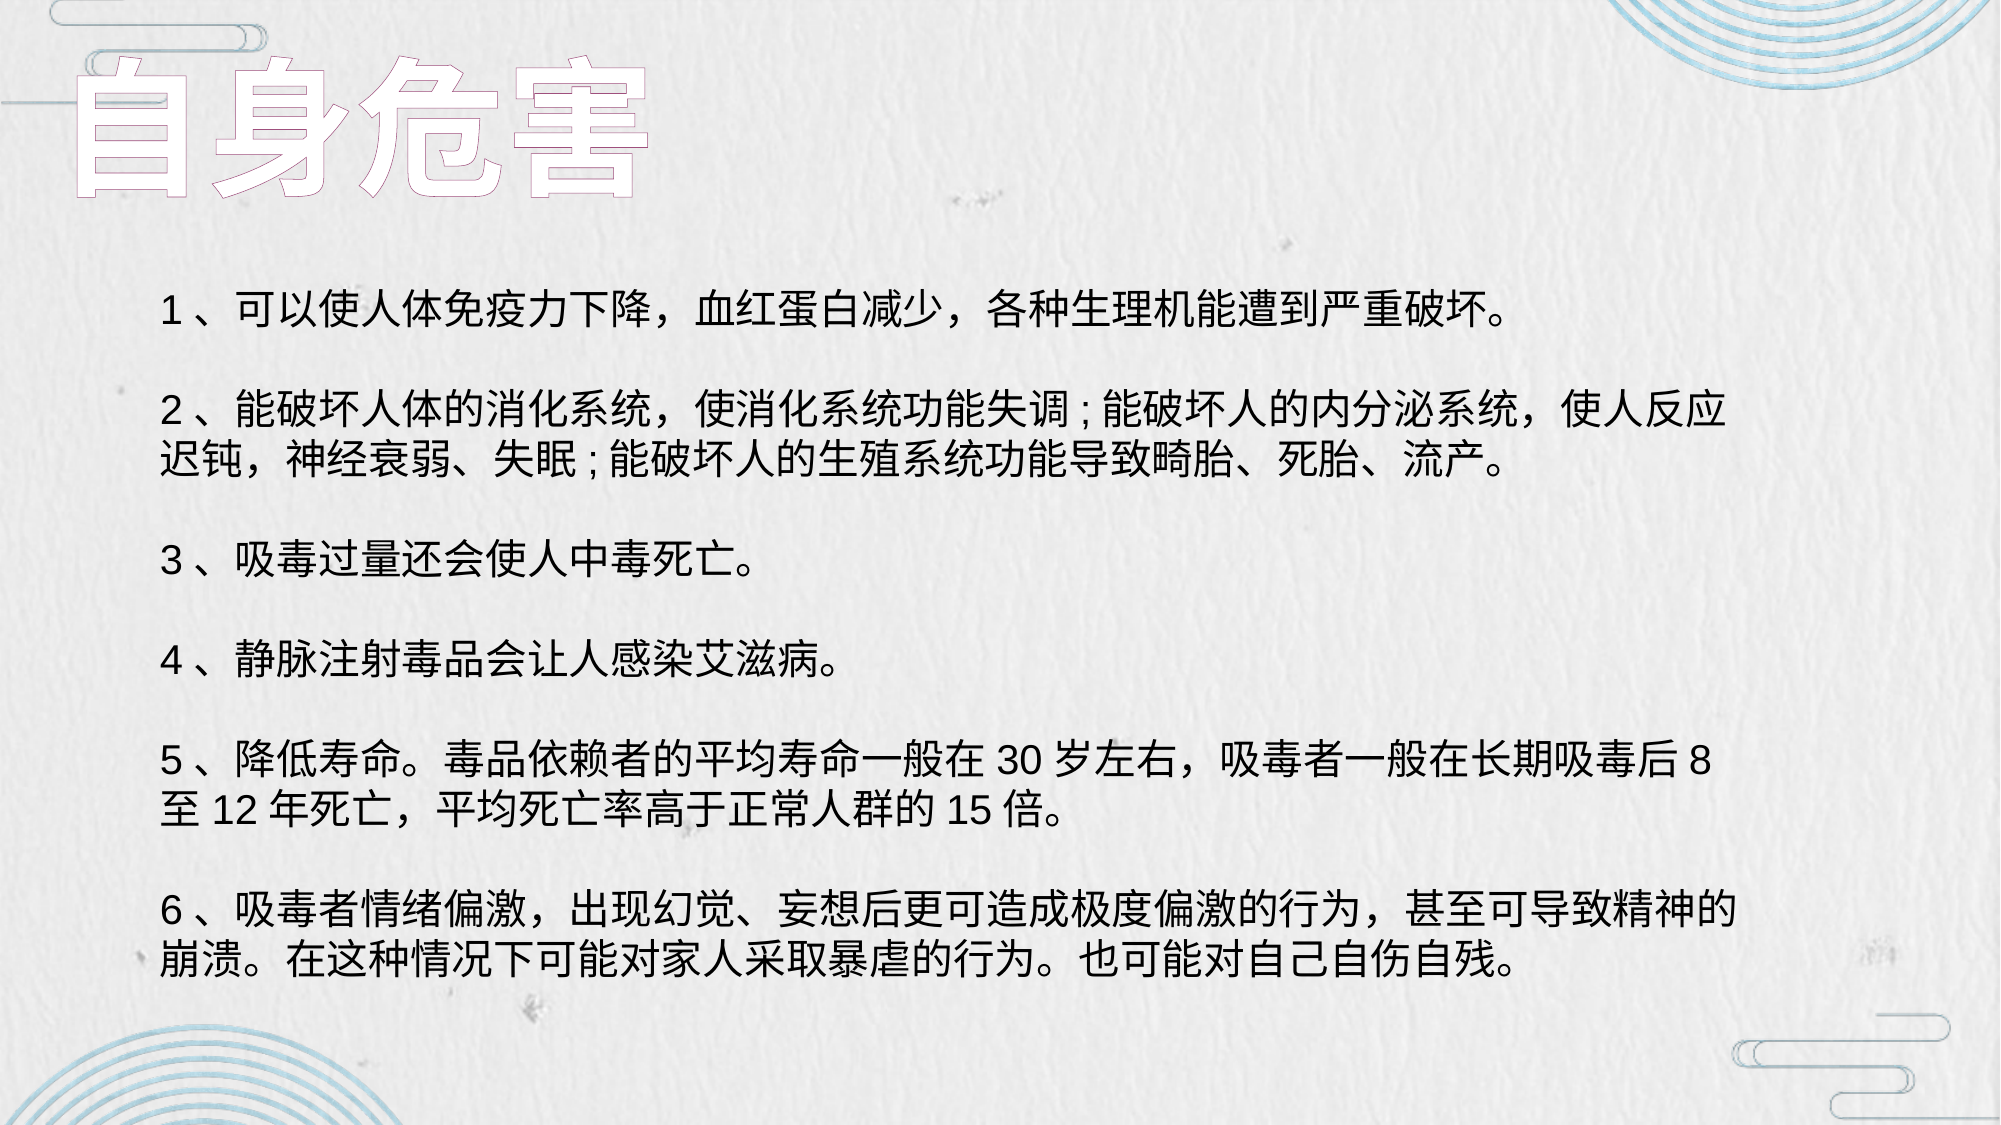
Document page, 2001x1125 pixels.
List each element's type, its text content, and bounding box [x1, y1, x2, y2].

picture [0, 0, 2001, 1125]
text_box 1、可以使人体免疫力下降，血红蛋白减少，各种生理机能遭到严重破坏。 2、能破坏人体的消化系统，使消化系统功能失调;能破坏人的内分泌系统，使人反应迟钝，神经衰弱、失眠;能破坏人的生殖系统功能导致畸胎、死胎、流产。 3、吸毒过量还会使人中毒死亡。 4、静脉注射毒品会让人感染艾滋病。 5、降低寿命。毒品依赖者的平均寿命一般在30岁左右，吸毒者一般在长期吸毒后8至12年死亡，平均死亡率高于正常人群的15倍。 6、吸毒者情绪偏激，出现幻觉、妄想后更可造成极度偏激的行为，甚至可导致精神的崩溃。在这种情况下可能对家人采取暴虐的行为。也可能对自己自伤自残。 [145, 275, 1778, 1041]
text_box 自身危害 [40, 26, 671, 222]
